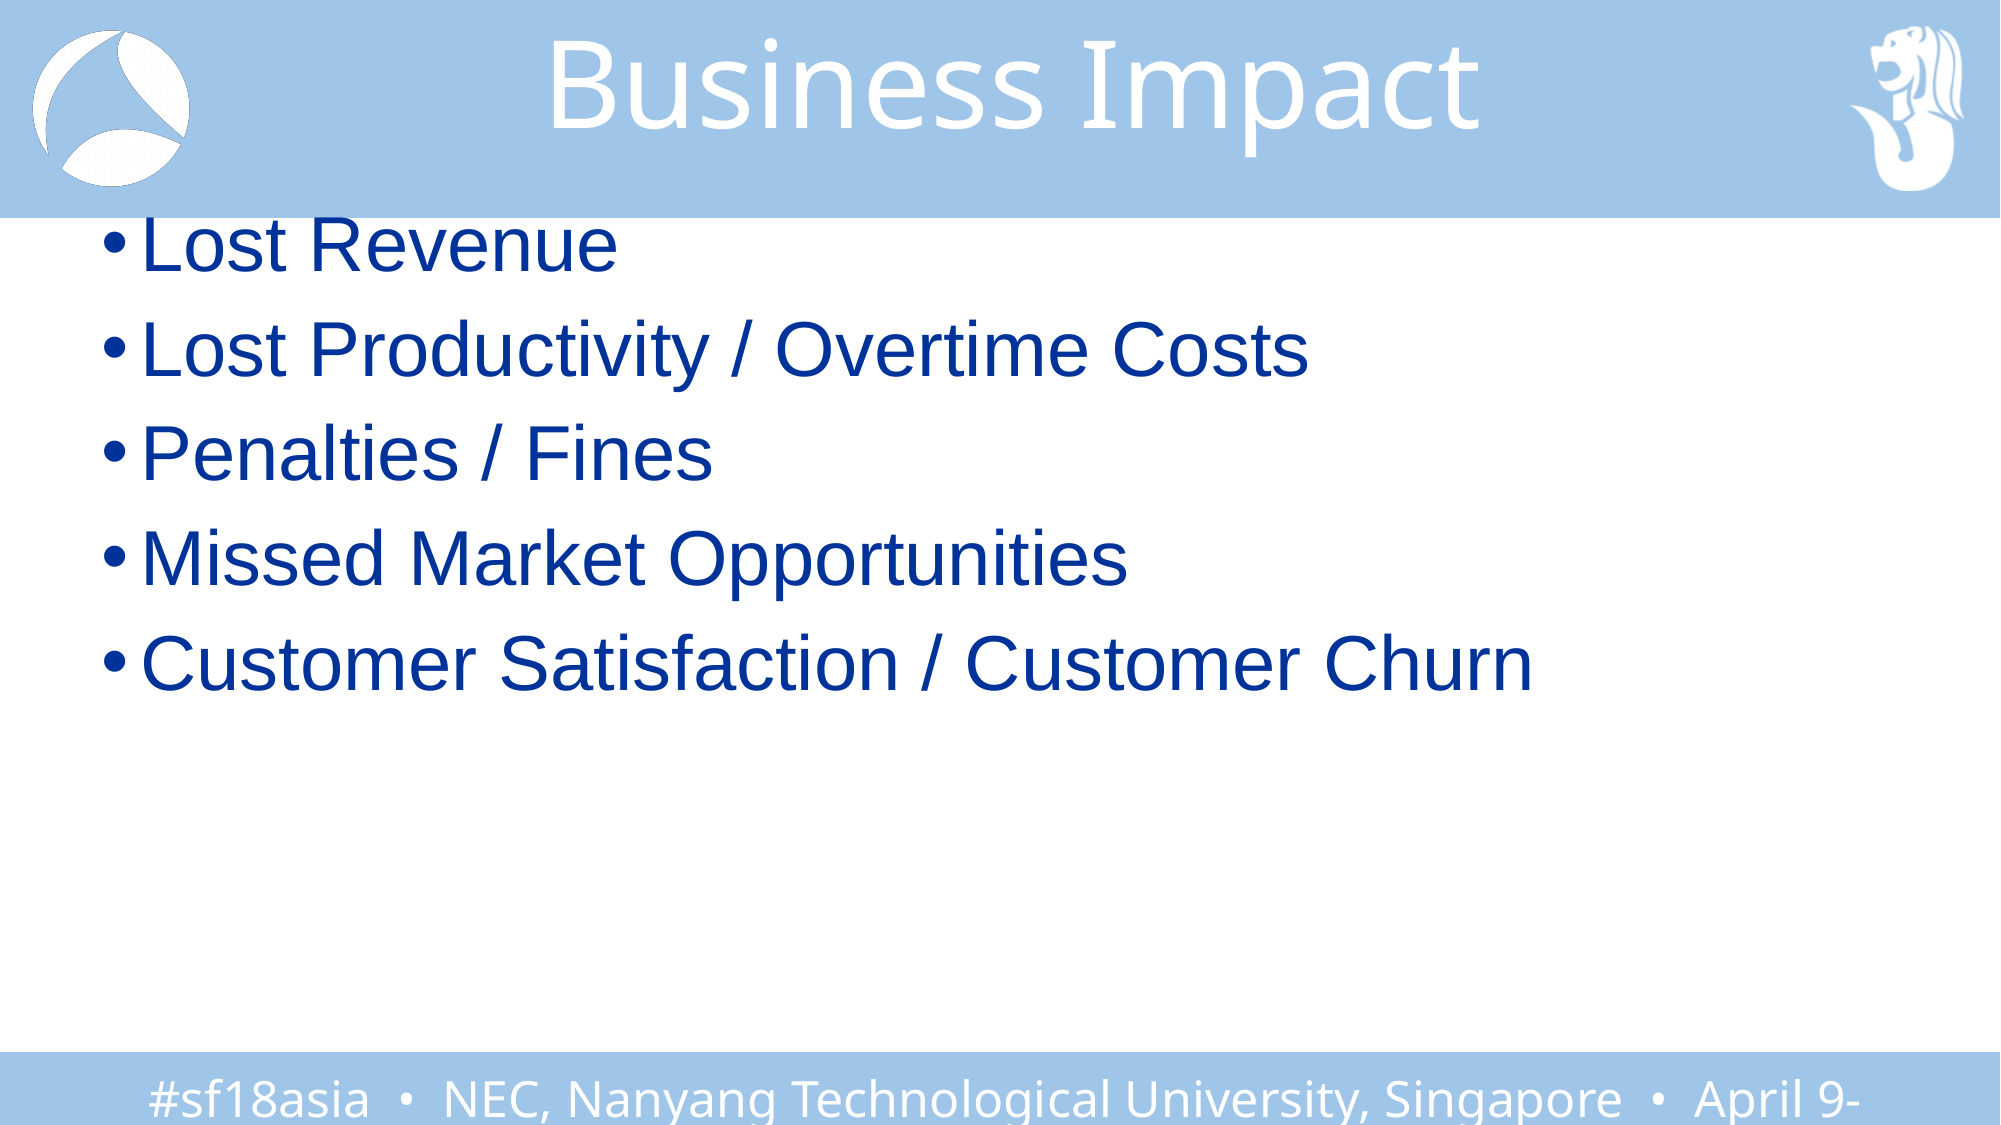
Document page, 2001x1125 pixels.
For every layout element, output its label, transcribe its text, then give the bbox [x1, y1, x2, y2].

title Business Impact [31, 24, 1994, 155]
list Lost Revenue Lost Productivity / Overtime Costs Penalties / Fines Missed Market Opportunities Customer Satisfaction / Customer Churn [86, 188, 1914, 1051]
picture [1849, 155, 1964, 191]
picture [32, 155, 190, 187]
